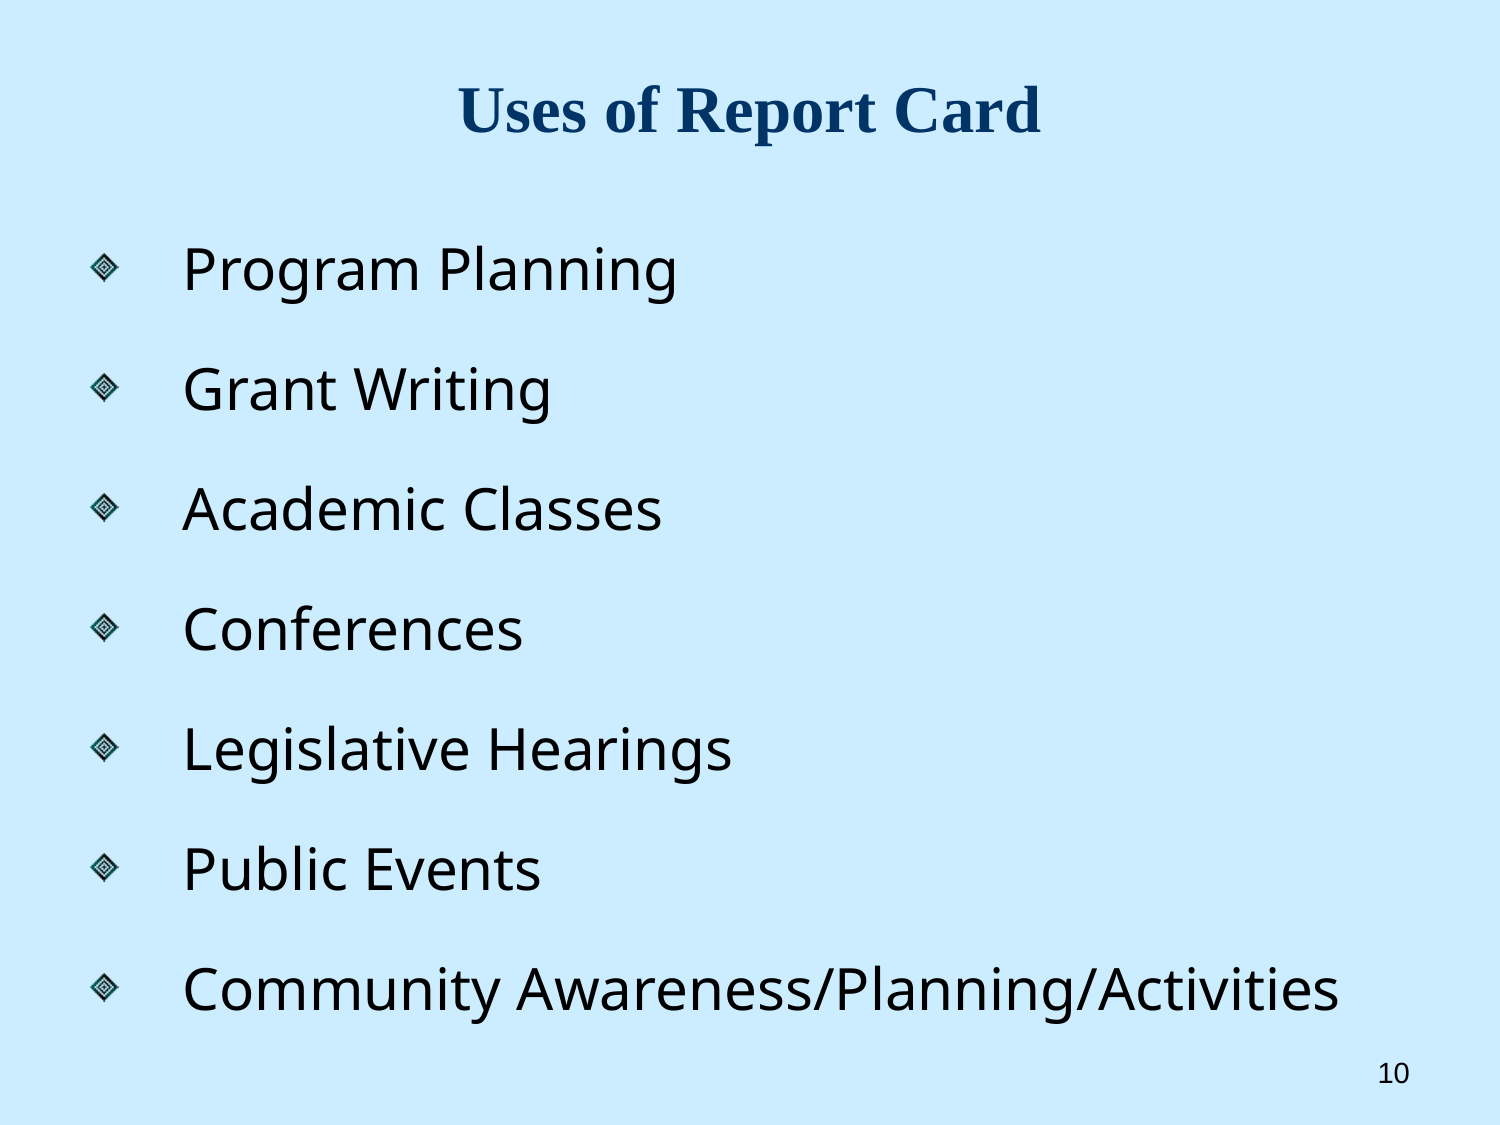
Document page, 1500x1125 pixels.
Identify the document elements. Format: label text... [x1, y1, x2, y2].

list Program Planning Grant Writing Academic Classes Conferences Legislative Hearings Public Events Community Awareness/Planning/Activities [74, 224, 1426, 968]
picture [90, 973, 119, 1002]
title Uses of Report Card [74, 37, 1426, 176]
picture [90, 373, 119, 402]
picture [90, 493, 119, 522]
picture [90, 853, 119, 882]
picture [90, 253, 119, 282]
slide_number 10 [1074, 1046, 1426, 1125]
picture [90, 733, 119, 762]
picture [90, 613, 119, 642]
